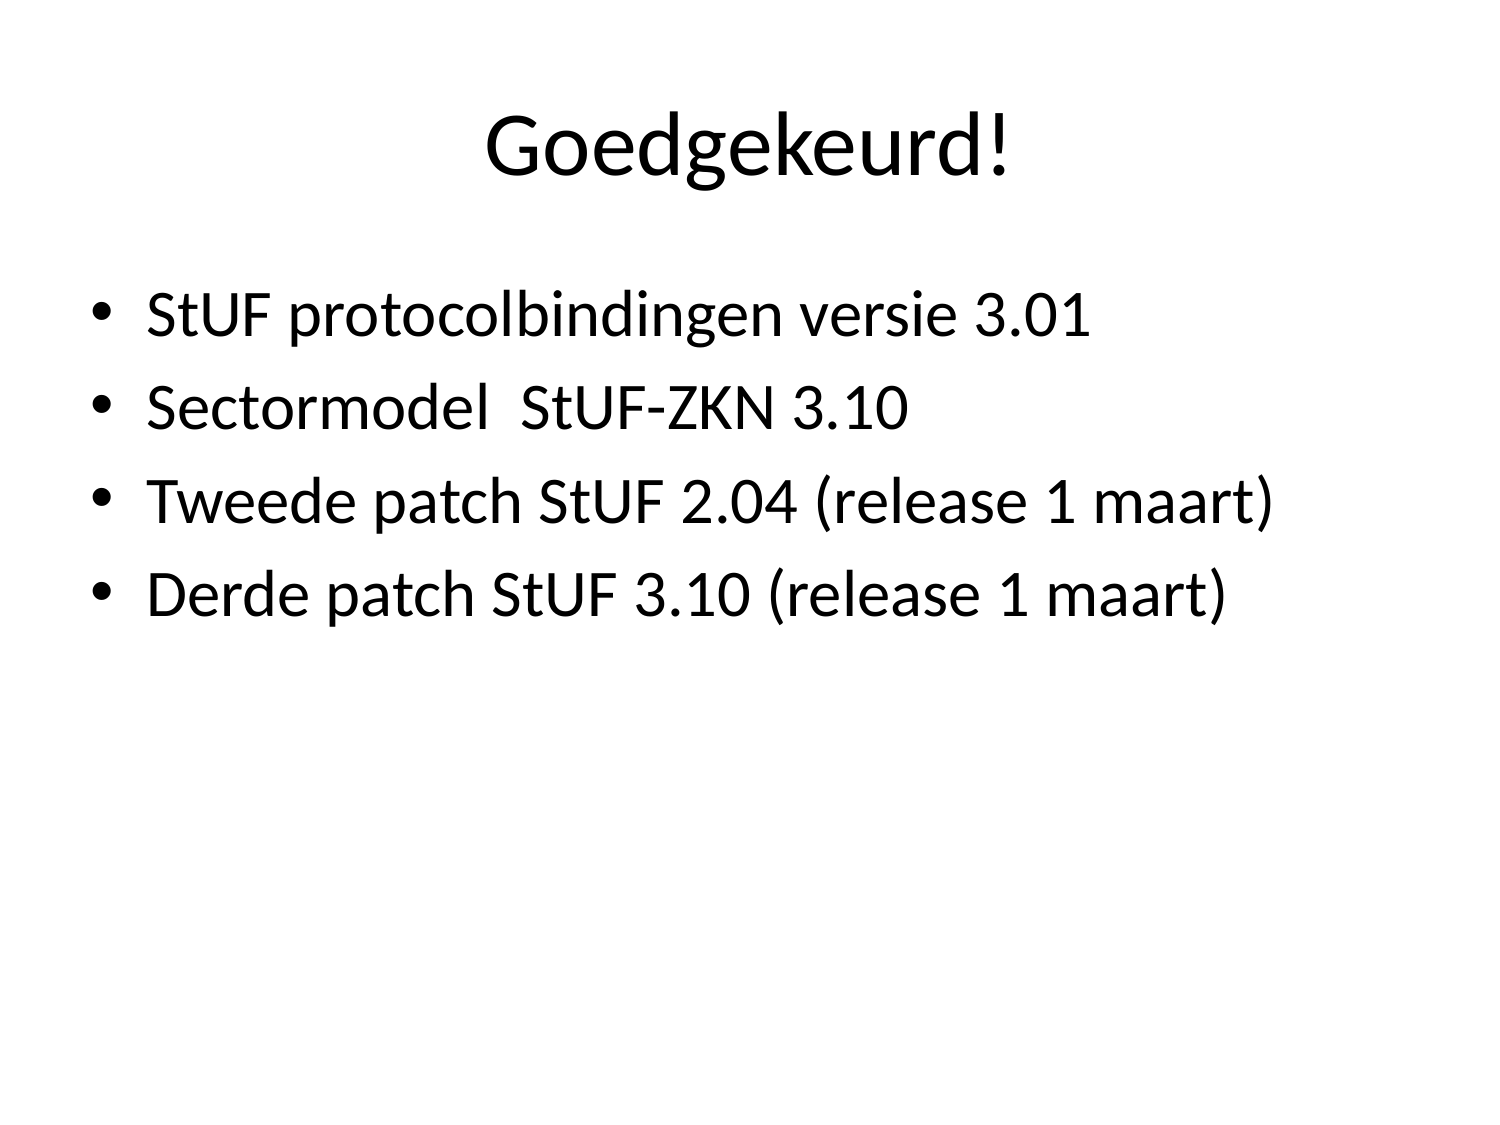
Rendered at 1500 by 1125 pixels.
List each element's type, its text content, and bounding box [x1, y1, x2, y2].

list StUF protocolbindingen versie 3.01 Sectormodel StUF-ZKN 3.10 Tweede patch StUF 2.04 (release 1 maart) Derde patch StUF 3.10 (release 1 maart) [75, 262, 1425, 1005]
title Goedgekeurd! [75, 45, 1425, 233]
